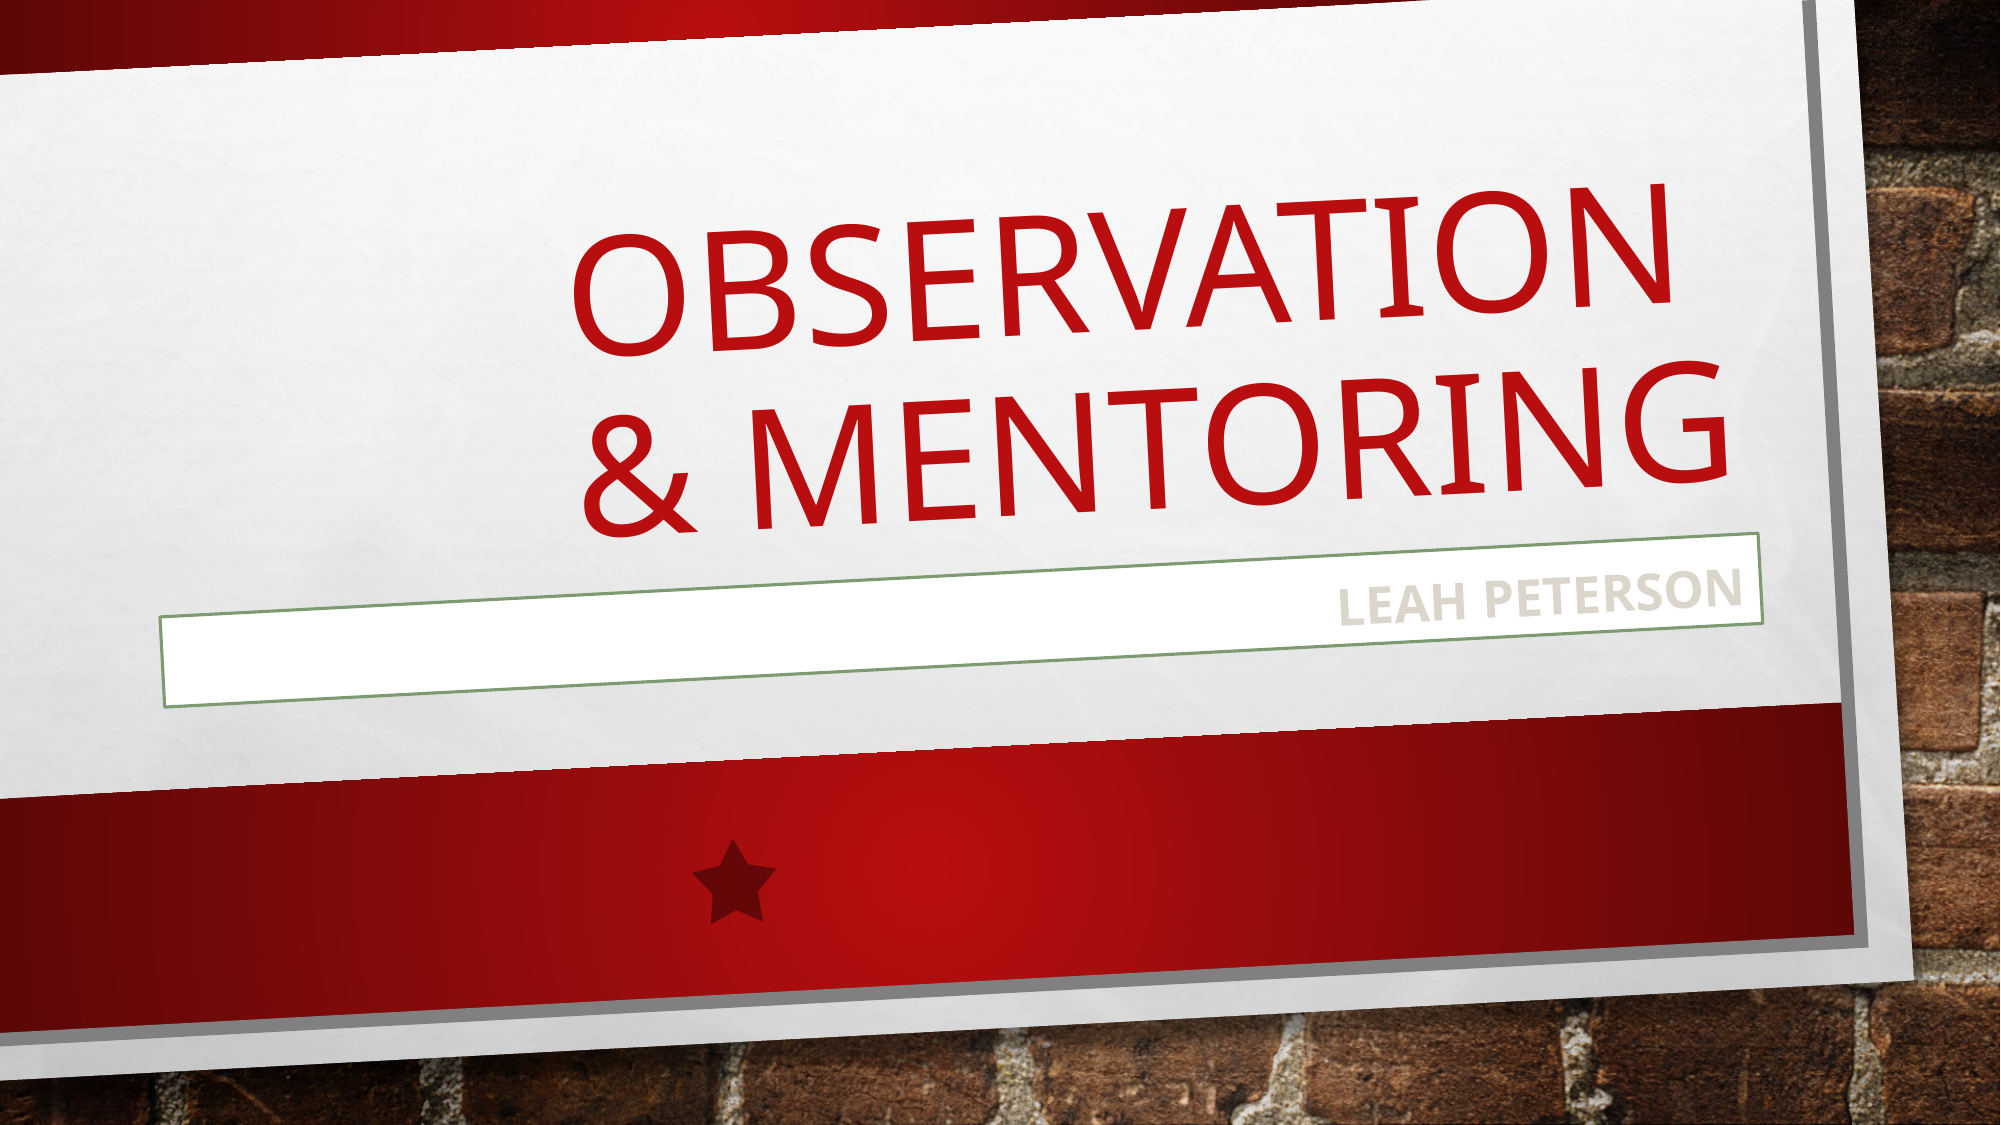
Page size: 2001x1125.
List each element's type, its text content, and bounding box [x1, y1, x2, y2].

title Observation & Mentoring [135, 67, 1758, 605]
picture [0, 0, 2000, 1125]
subtitle Leah Peterson [158, 531, 1765, 709]
